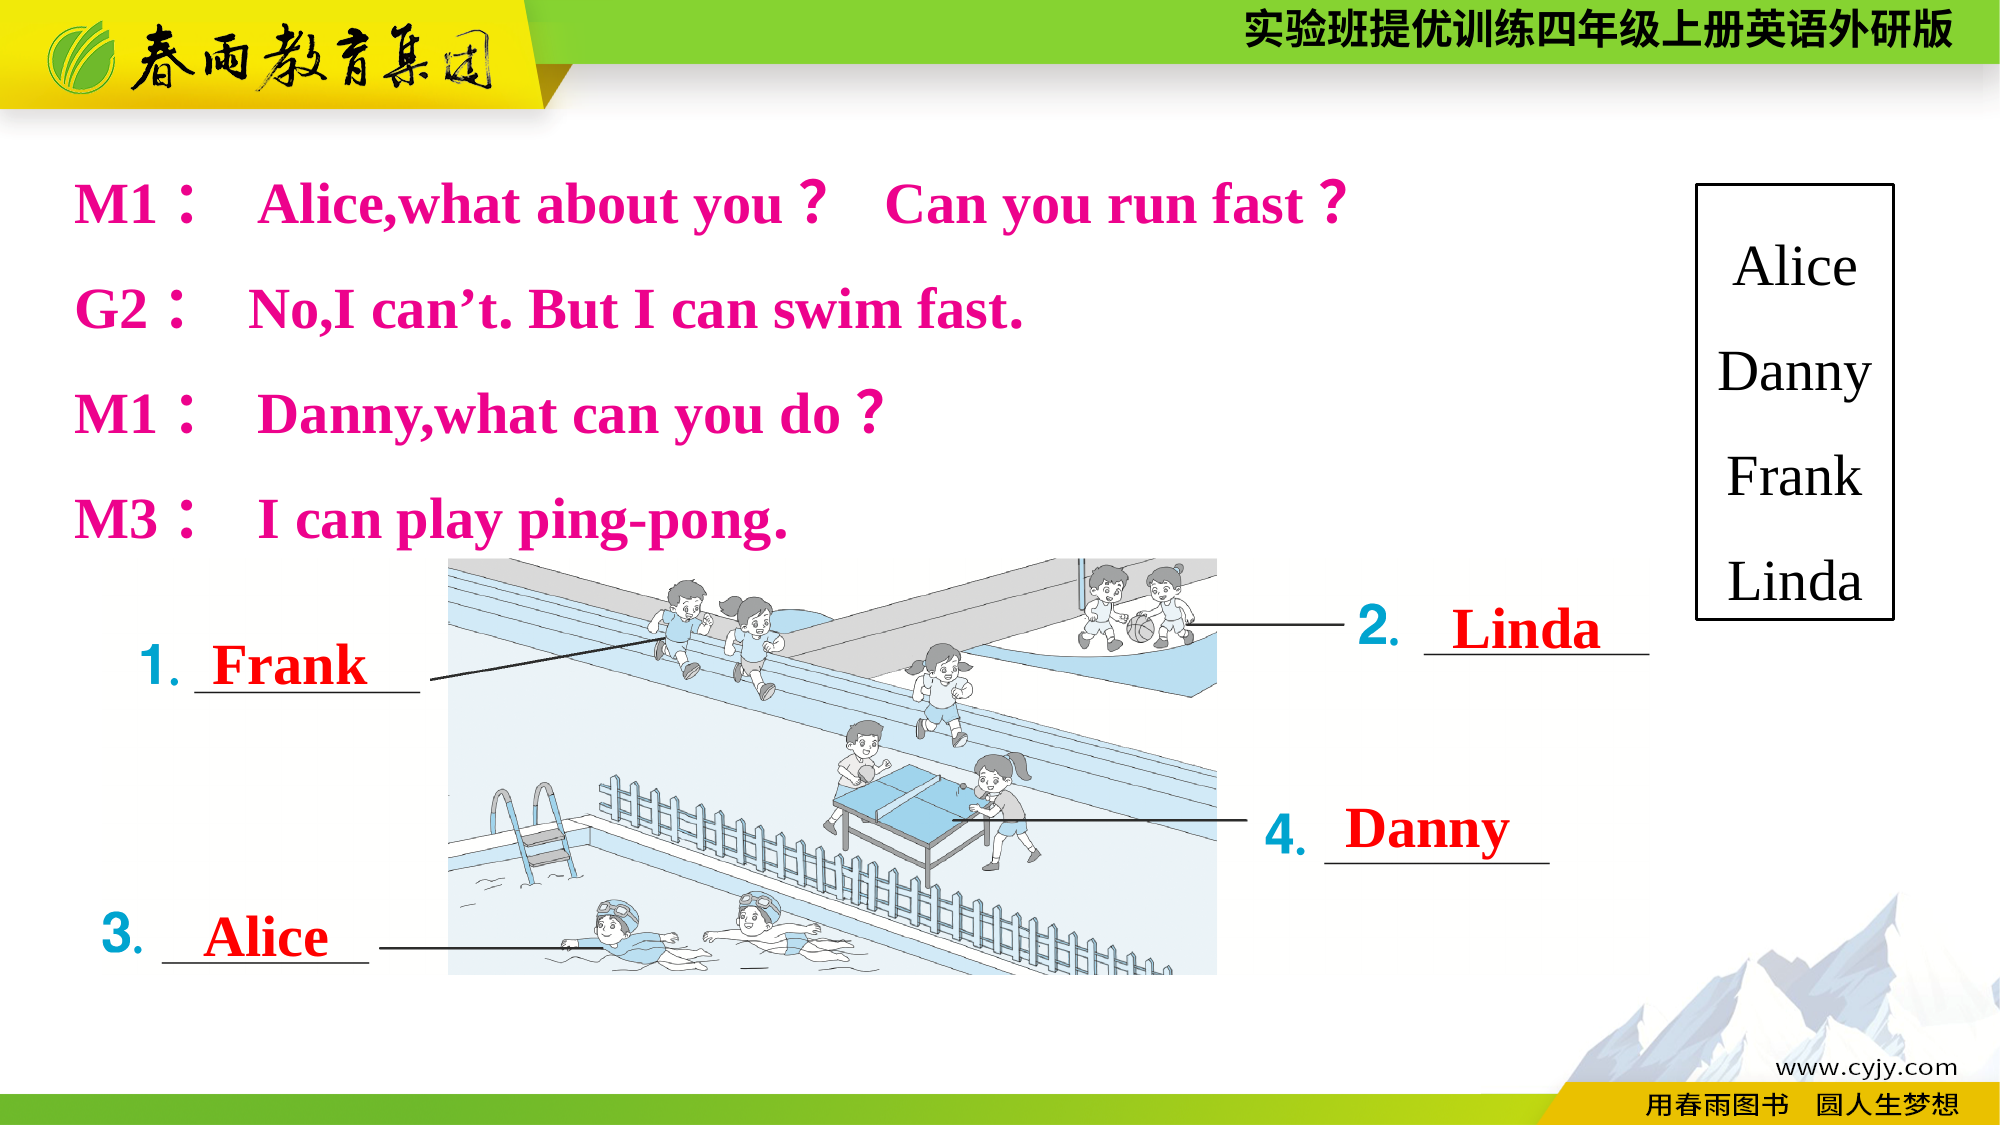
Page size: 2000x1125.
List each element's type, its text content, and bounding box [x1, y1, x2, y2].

list M1： Alice,what about you？ Can you run fast？ G2： No,I can’t. But I can swim fast. M1： Danny,what can you do？ M3： I can play ping-pong. [59, 122, 1944, 549]
text_box Alice Danny Frank Linda [1696, 184, 1894, 620]
picture [0, 0, 2000, 1125]
